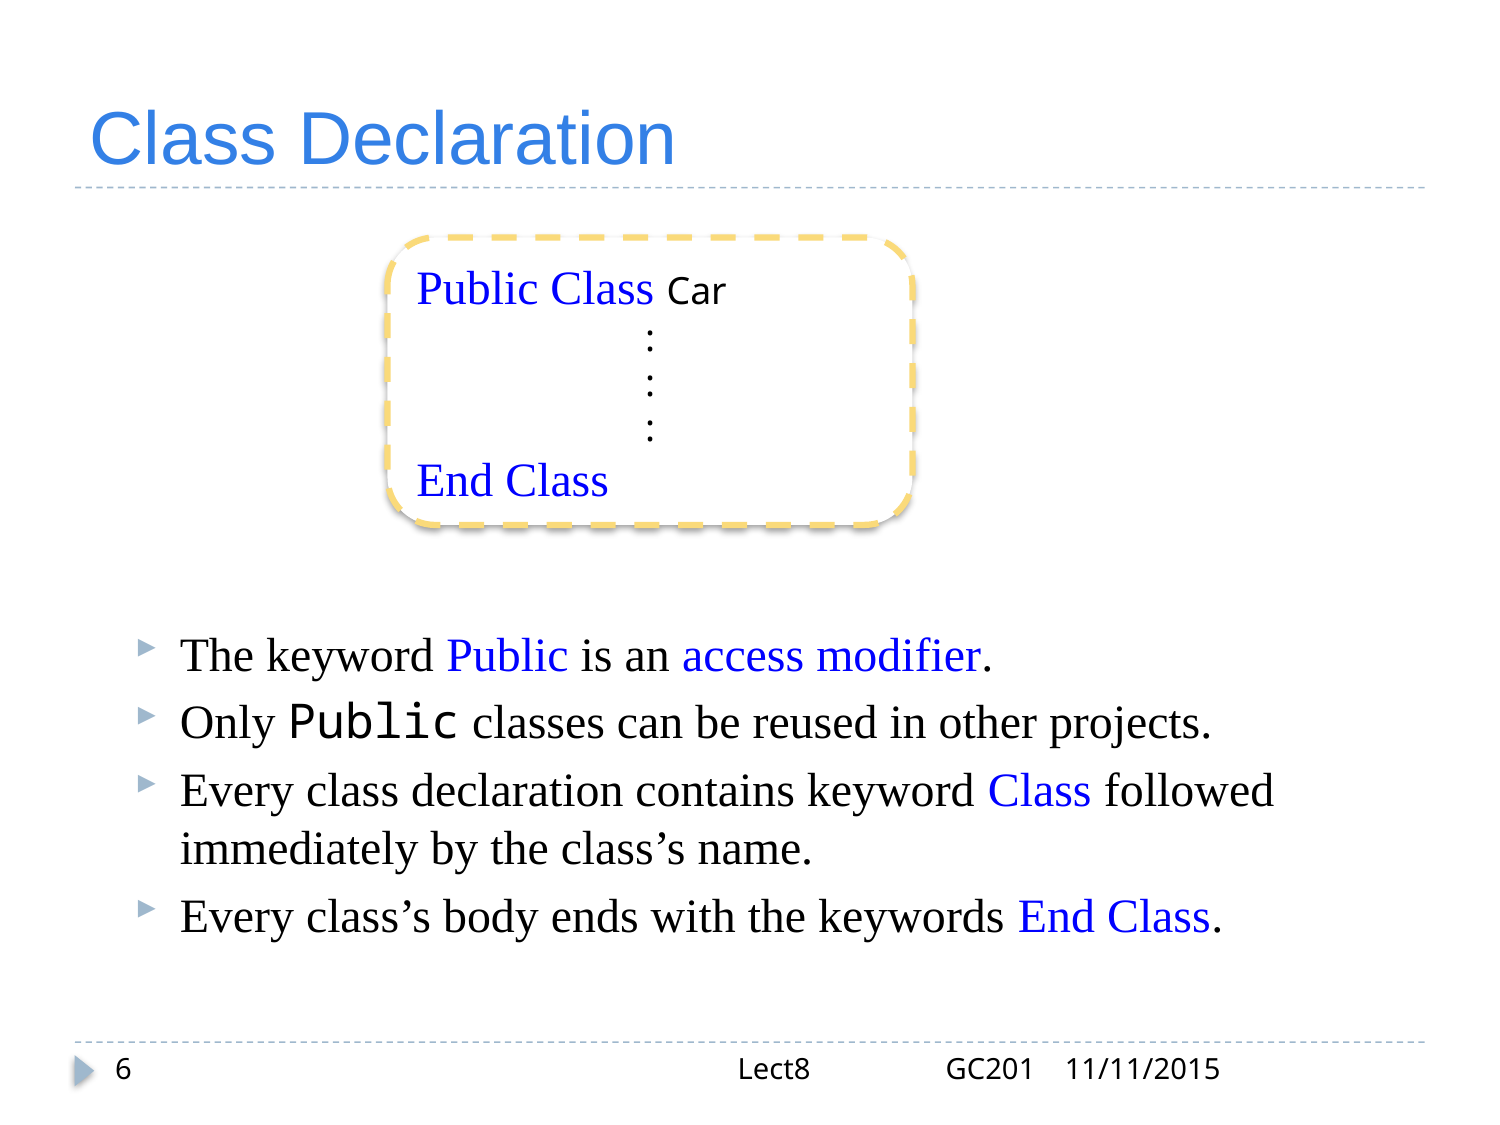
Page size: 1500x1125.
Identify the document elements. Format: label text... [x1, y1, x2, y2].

list The keyword Public is an access modifier. Only Public classes can be reused in other projects. Every class declaration contains keyword Class followed immediately by the class’s name. Every class’s body ends with the keywords End Class. [75, 200, 1425, 1006]
slide_number 6 [100, 1042, 426, 1103]
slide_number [1051, 1042, 1426, 1103]
text_box Public Class Car : : : End Class [386, 236, 914, 526]
footer Lect8 GC201 [475, 1042, 1051, 1103]
title Class Declaration [75, 24, 1425, 188]
